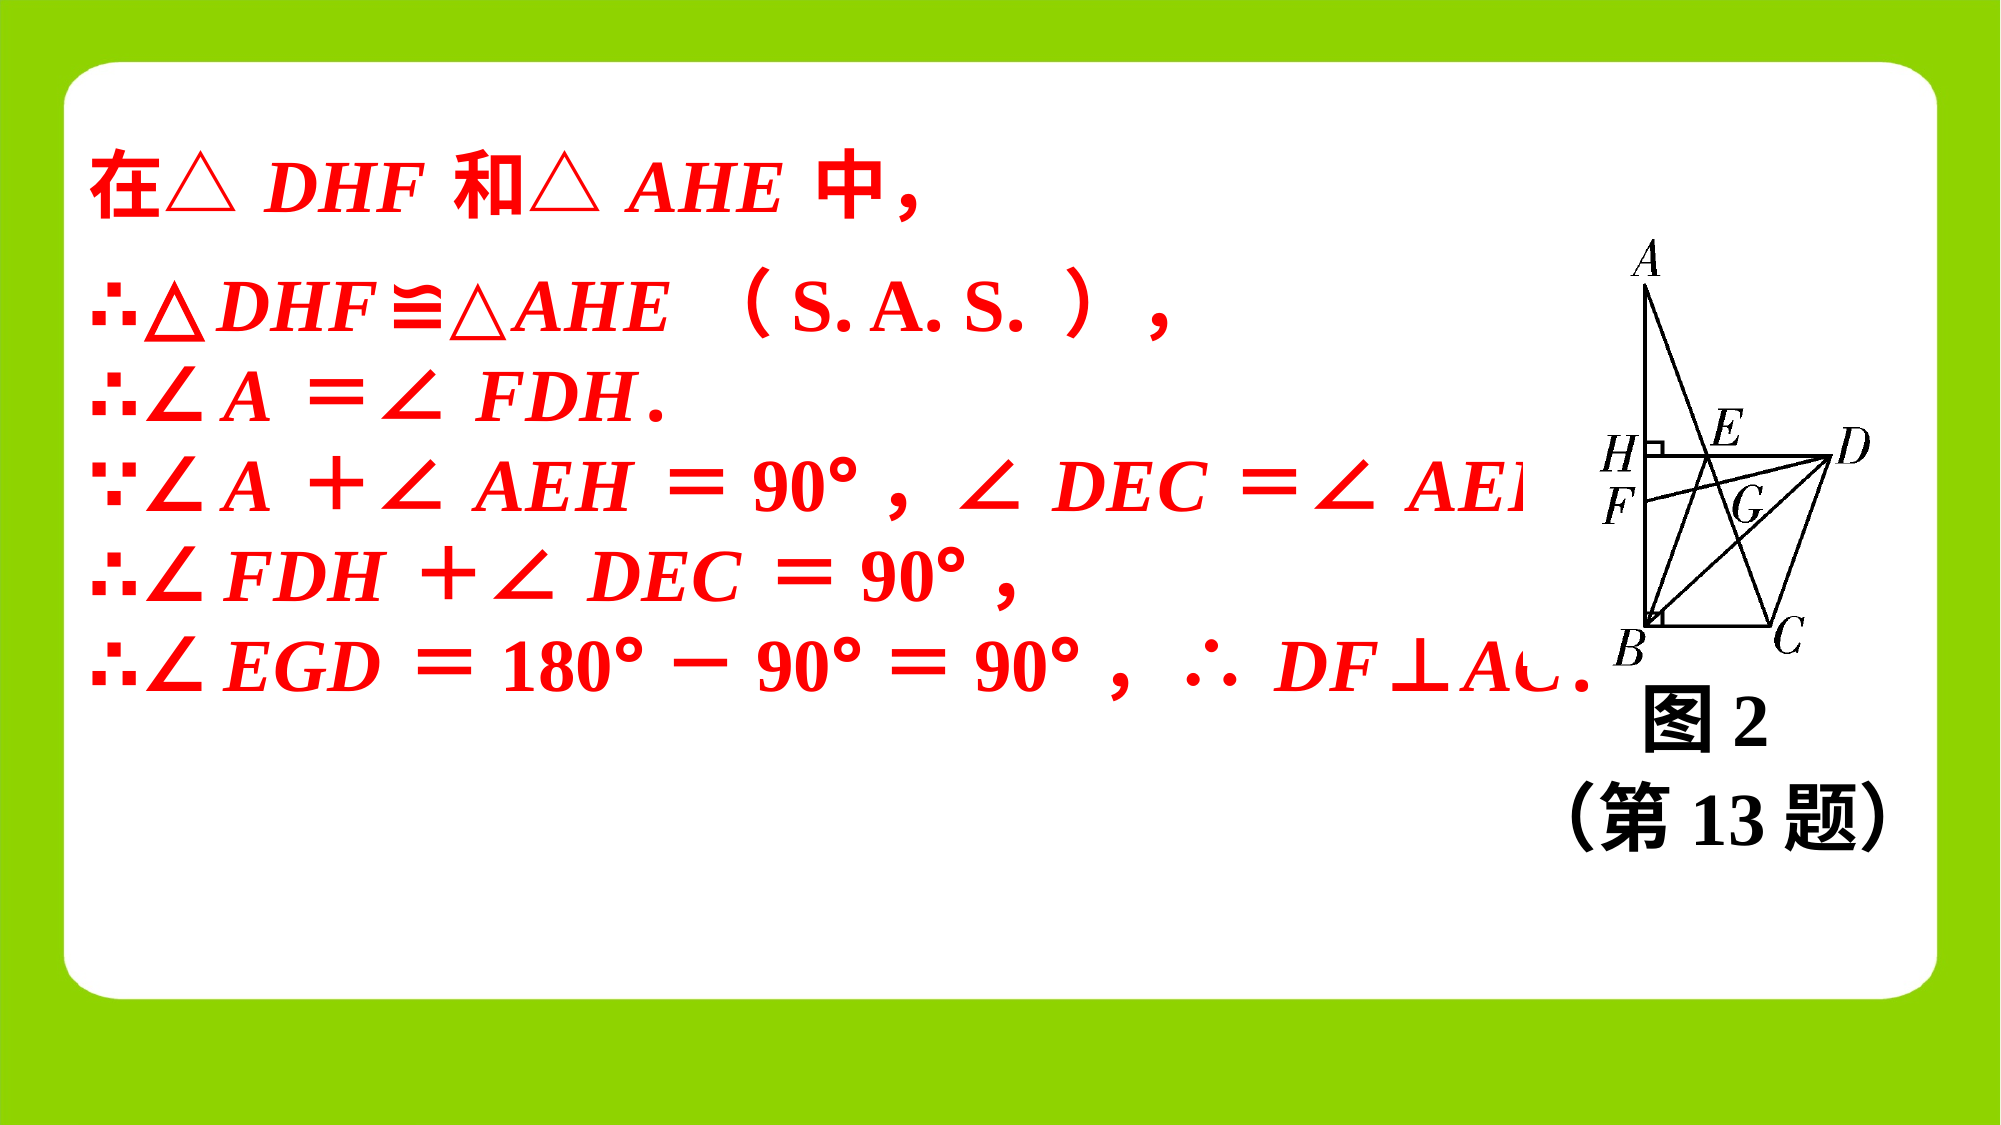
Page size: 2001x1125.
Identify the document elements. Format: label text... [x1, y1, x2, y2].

text_box （第13题） [1522, 770, 1903, 862]
picture [0, 0, 2001, 1125]
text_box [1522, 239, 1870, 763]
